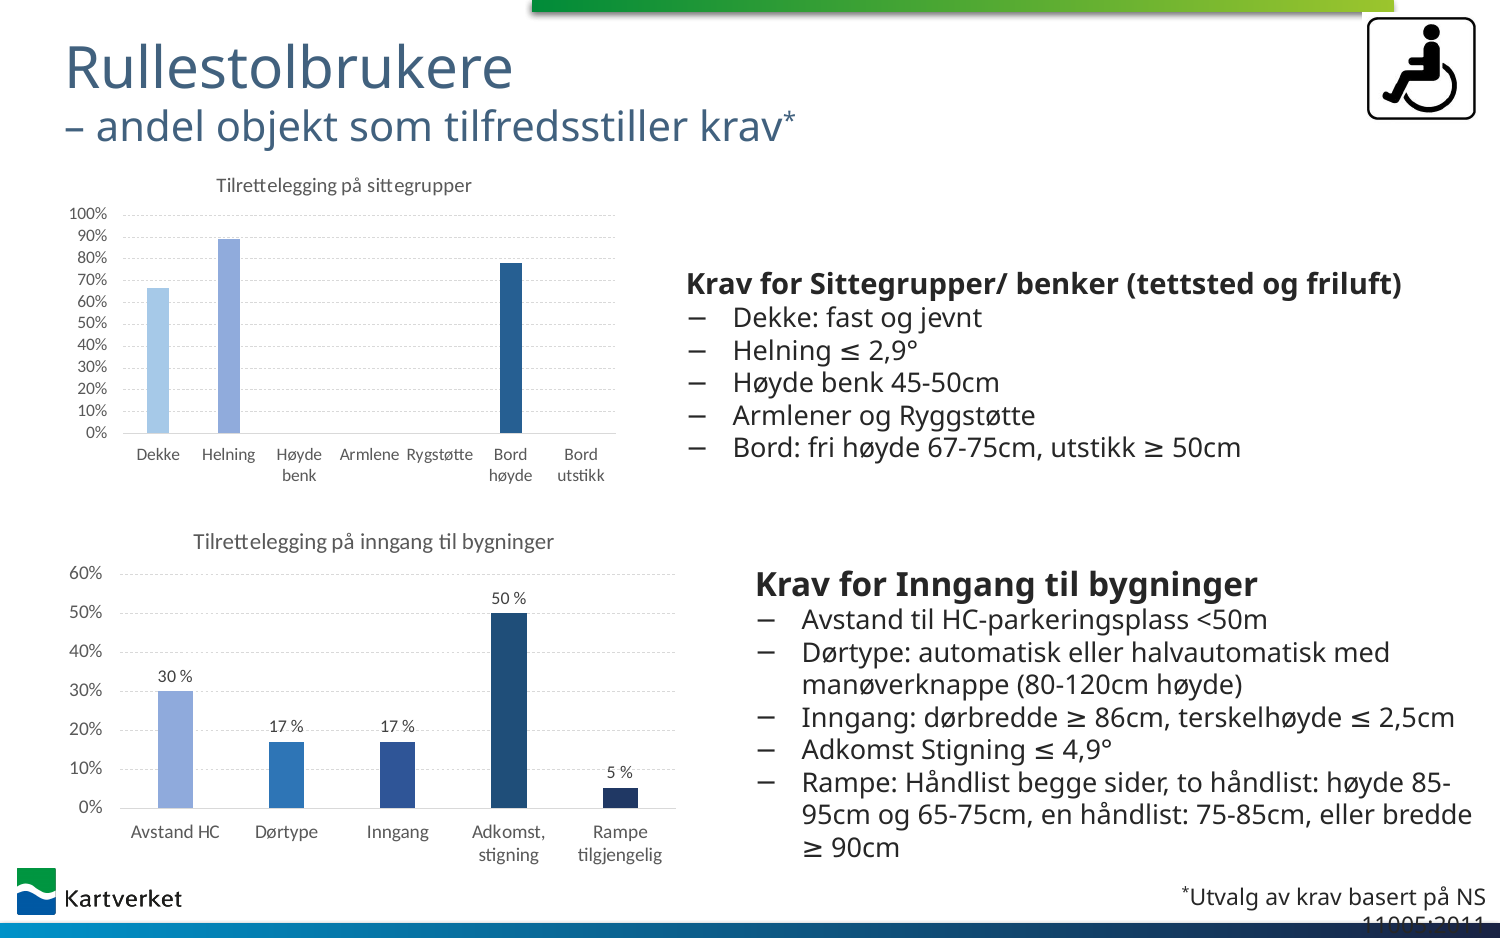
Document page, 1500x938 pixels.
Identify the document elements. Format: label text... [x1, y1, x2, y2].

picture [1362, 12, 1481, 126]
picture [62, 520, 687, 874]
text_box Krav for Inngang til bygninger Avstand til HC-parkeringsplass <50m Dørtype: automatisk eller halvautomatisk med manøverknappe (80-120cm høyde) Inngang: dørbredde ≥ 86cm, terskelhøyde ≤ 2,5cm Adkomst Stigning ≤ 4,9° Rampe: Håndlist begge sider, to håndlist: høyde 85-95cm og 65-75cm, en håndlist: 75-85cm, eller bredde ≥ 90cm [740, 555, 1491, 870]
text_box Rullestolbrukere – andel objekt som tilfredsstiller krav* [49, 25, 1431, 158]
text_box Krav for Sittegrupper/ benker (tettsted og friluft) Dekke: fast og jevnt Helning ≤ 2,9° Høyde benk 45-50cm Armlener og Ryggstøtte Bord: fri høyde 67-75cm, utstikk ≥ 50cm [670, 258, 1418, 471]
picture [62, 166, 626, 492]
text_box *Utvalg av krav basert på NS 11005:2011 [1068, 873, 1500, 938]
